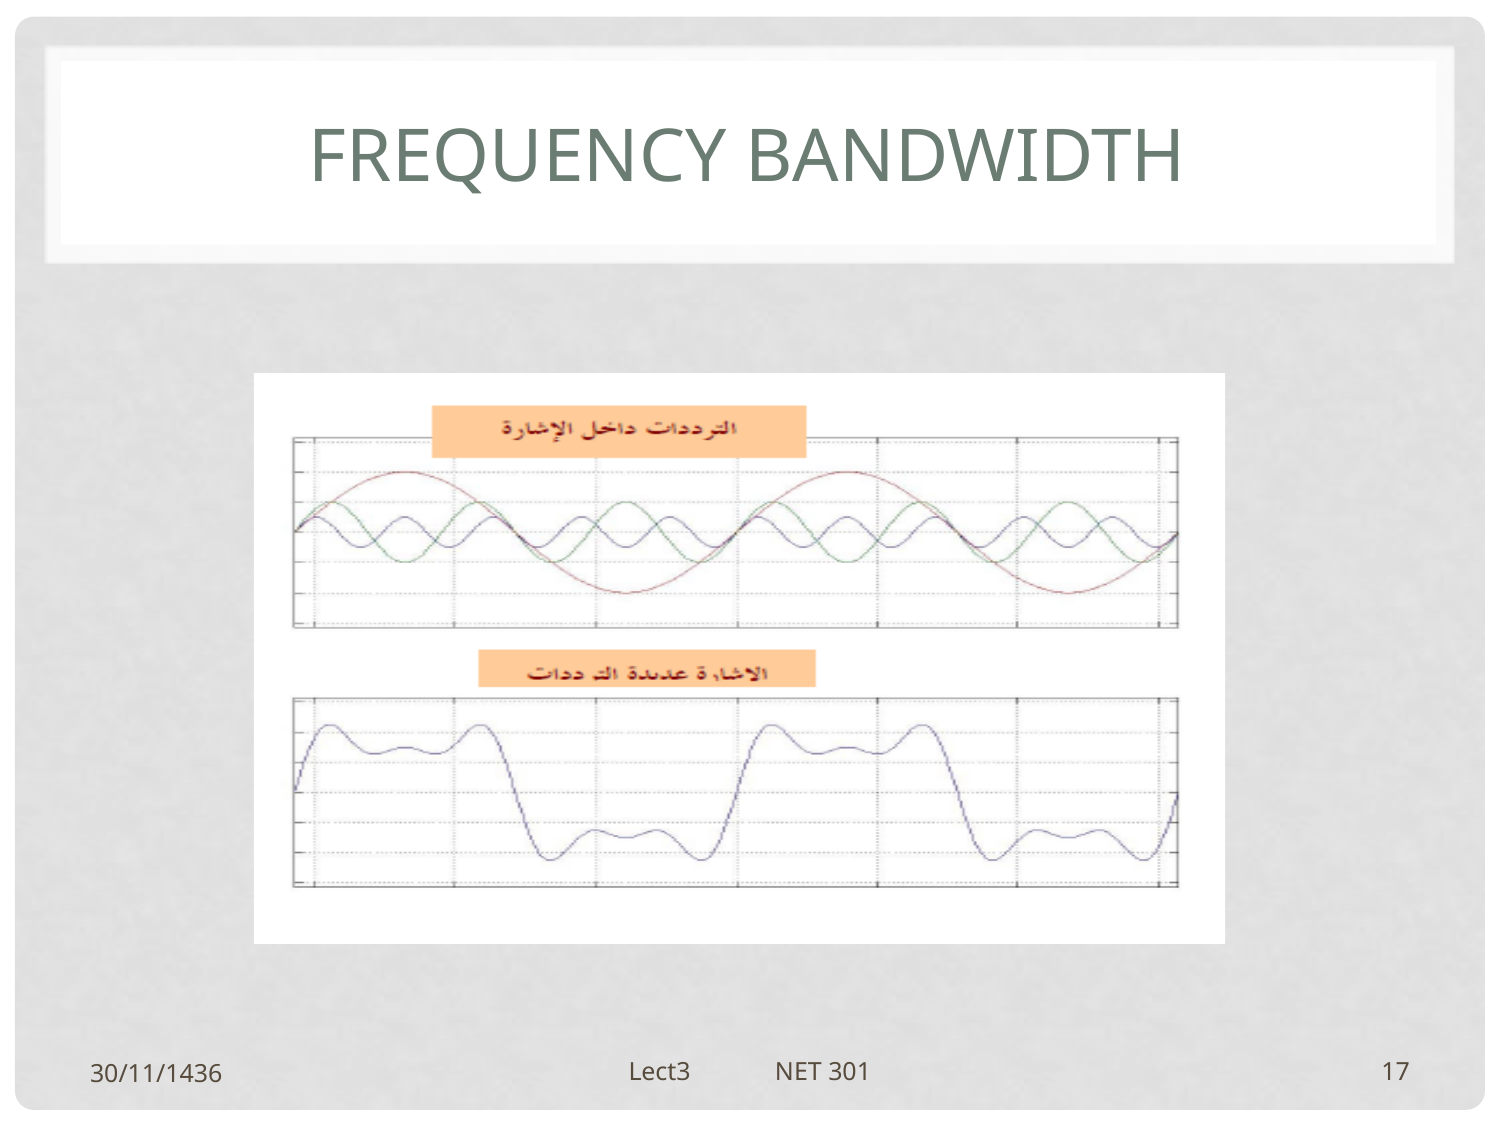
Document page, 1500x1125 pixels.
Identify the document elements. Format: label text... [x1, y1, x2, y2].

footer Lect3 NET 301 [512, 1042, 988, 1103]
title Frequency bandwidth [69, 66, 1425, 238]
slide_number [75, 1042, 425, 1103]
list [253, 373, 1226, 944]
slide_number 17 [1074, 1042, 1425, 1103]
